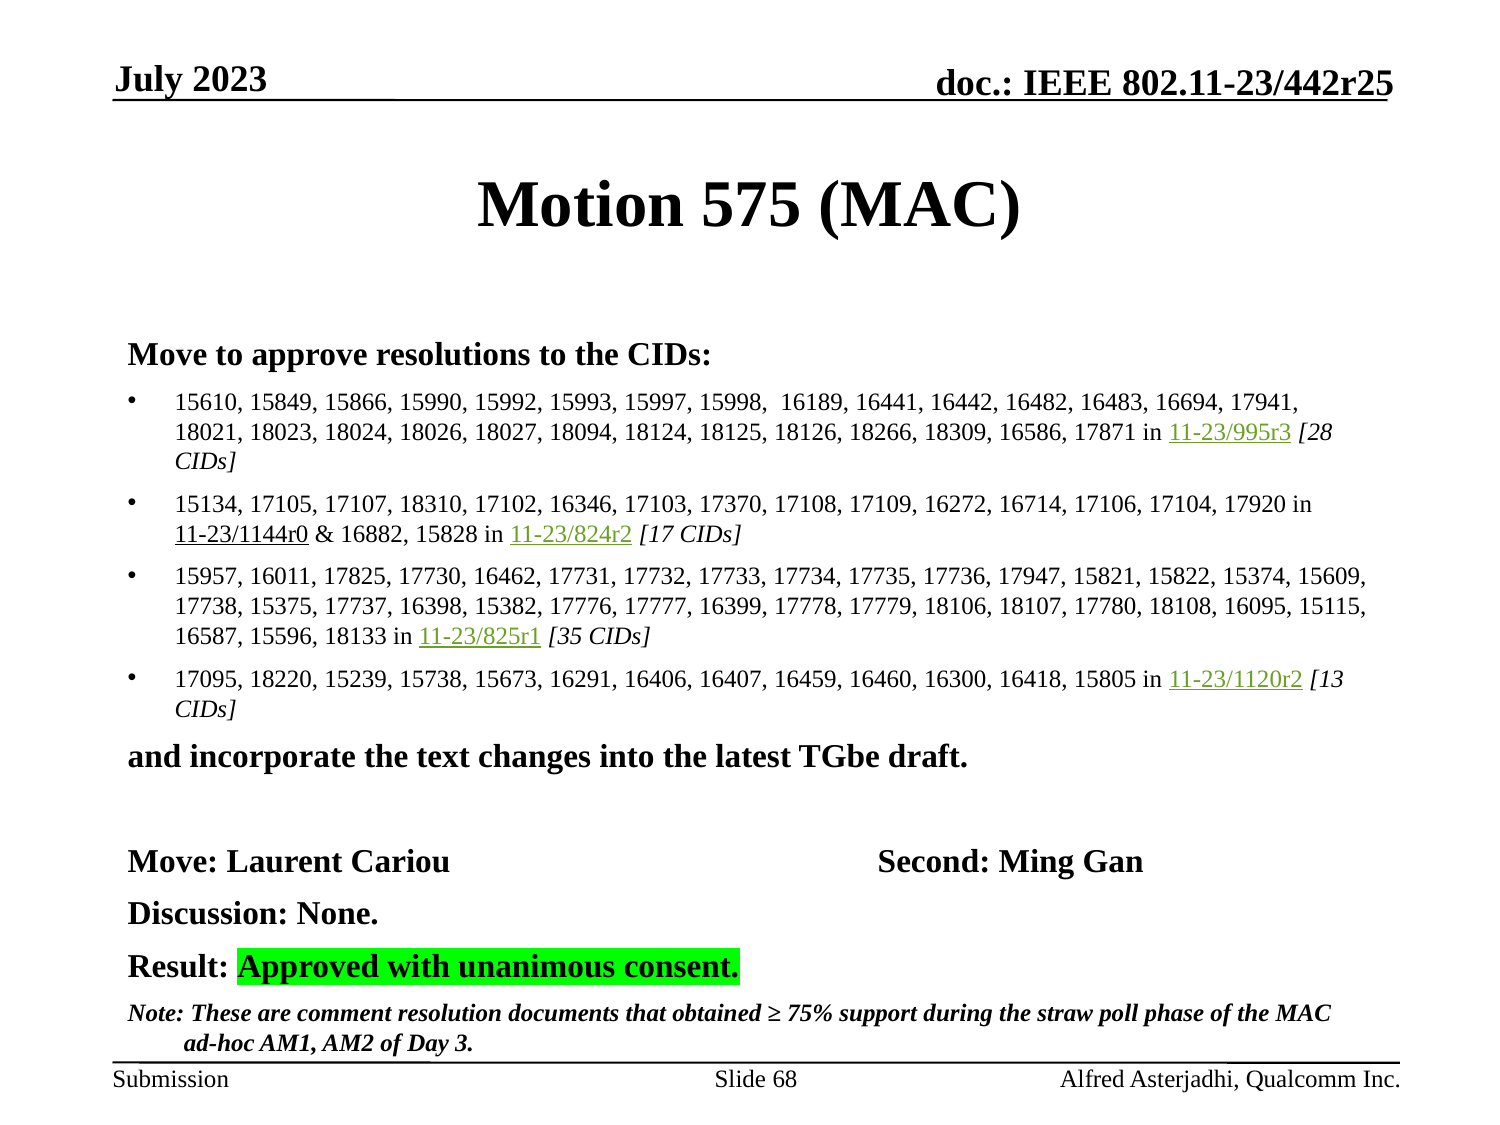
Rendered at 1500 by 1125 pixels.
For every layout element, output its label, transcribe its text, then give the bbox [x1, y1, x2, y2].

title Motion 575 (MAC) [112, 112, 1388, 288]
footer Alfred Asterjadhi, Qualcomm Inc. [878, 1061, 1402, 1093]
list Move to approve resolutions to the CIDs: 15610, 15849, 15866, 15990, 15992, 15993, 15997, 15998, 16189, 16441, 16442, 16482, 16483, 16694, 17941, 18021, 18023, 18024, 18026, 18027, 18094, 18124, 18125, 18126, 18266, 18309, 16586, 17871 in 11-23/995r3 [28 CIDs] 15134, 17105, 17107, 18310, 17102, 16346, 17103, 17370, 17108, 17109, 16272, 16714, 17106, 17104, 17920 in 11-23/1144r0 & 16882, 15828 in 11-23/824r2 [17 CIDs] 15957, 16011, 17825, 17730, 16462, 17731, 17732, 17733, 17734, 17735, 17736, 17947, 15821, 15822, 15374, 15609, 17738, 15375, 17737, 16398, 15382, 17776, 17777, 16399, 17778, 17779, 18106, 18107, 17780, 18108, 16095, 15115, 16587, 15596, 18133 in 11-23/825r1 [35 CIDs] 17095, 18220, 15239, 15738, 15673, 16291, 16406, 16407, 16459, 16460, 16300, 16418, 15805 in 11-23/1120r2 [13 CIDs] and incorporate the text changes into the latest TGbe draft. Move: Laurent Cariou Second: Ming Gan Discussion: None. Result: Approved with unanimous consent. Note: These are comment resolution documents that obtained ≥ 75% support during the straw poll phase of the MAC ad-hoc AM1, AM2 of Day 3. [112, 324, 1388, 1063]
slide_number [114, 54, 423, 100]
slide_number Slide 68 [712, 1061, 800, 1123]
